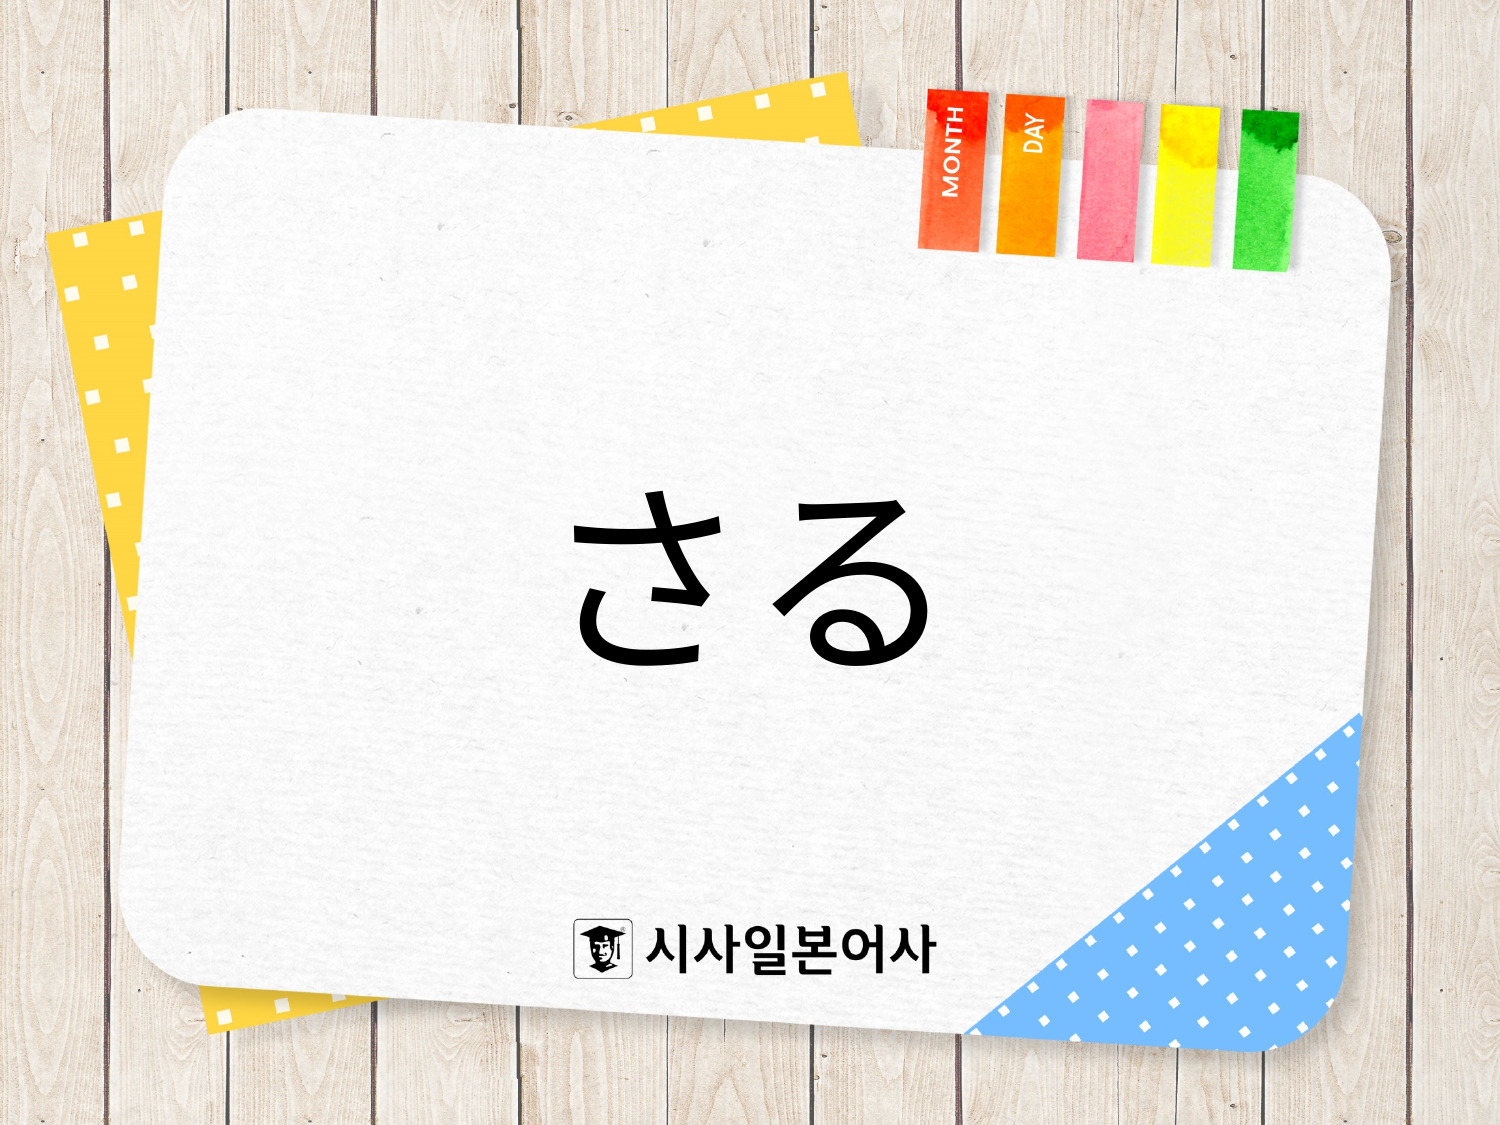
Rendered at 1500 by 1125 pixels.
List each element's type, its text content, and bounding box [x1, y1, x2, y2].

title さる [75, 338, 1425, 811]
picture [0, 0, 1500, 1125]
